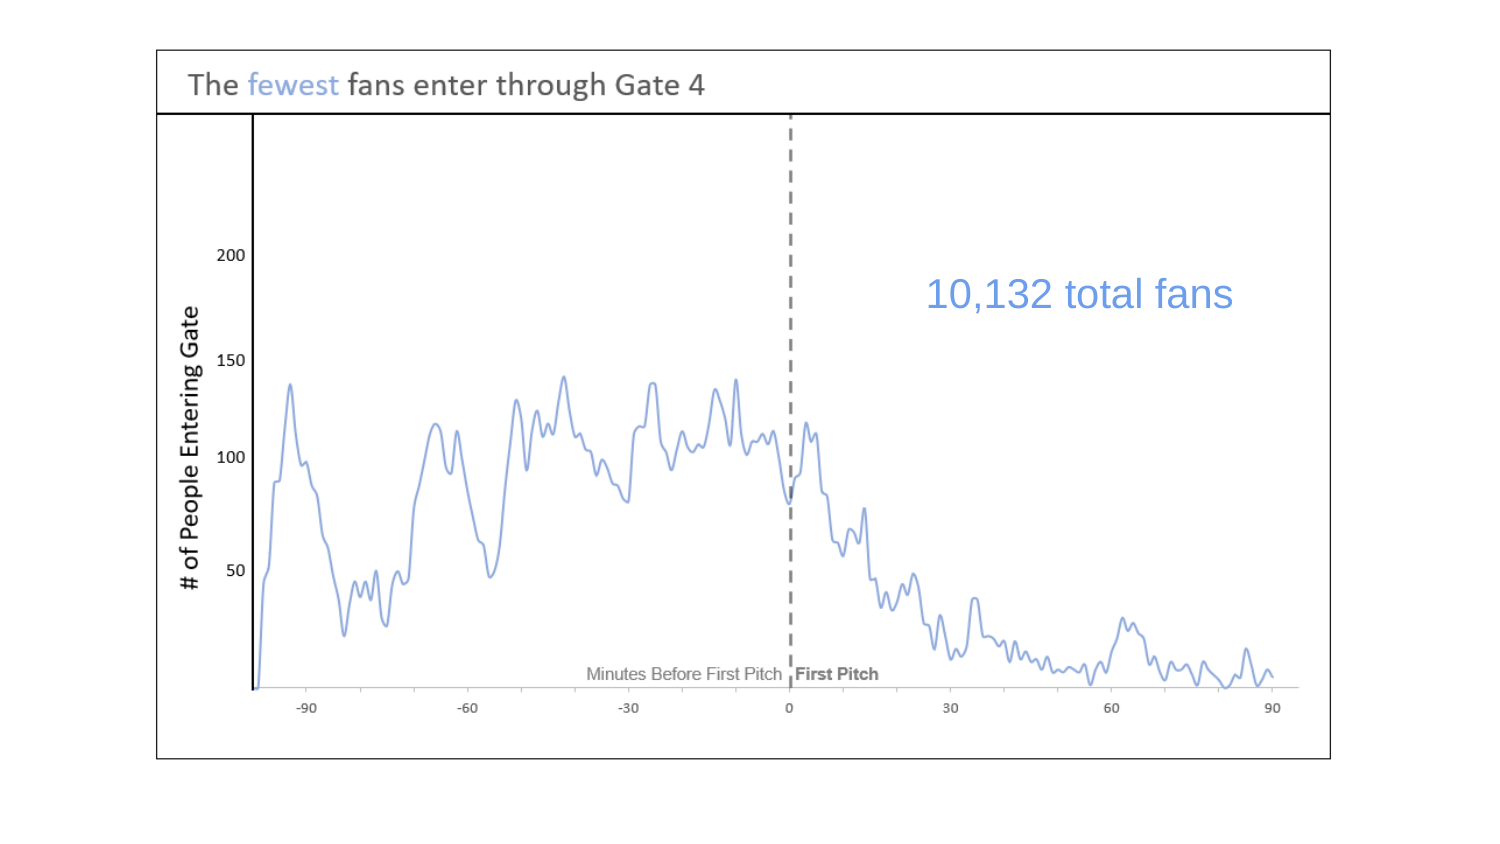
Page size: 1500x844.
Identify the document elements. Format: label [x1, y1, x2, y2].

picture [126, 24, 1374, 819]
